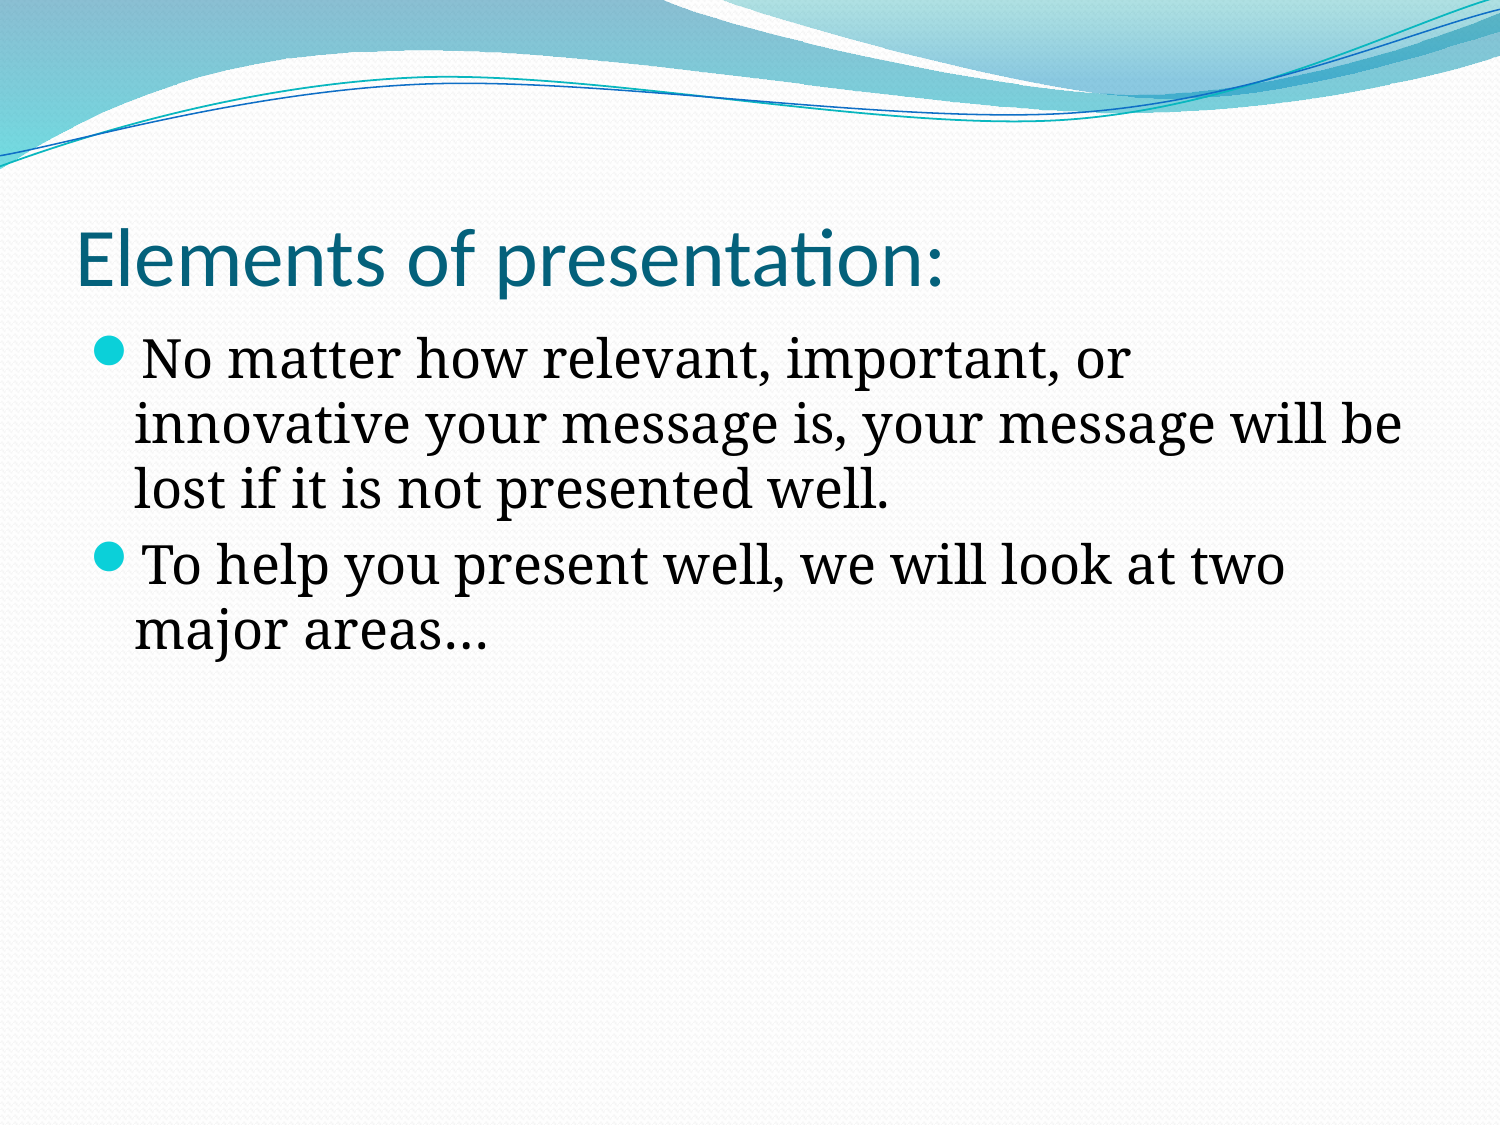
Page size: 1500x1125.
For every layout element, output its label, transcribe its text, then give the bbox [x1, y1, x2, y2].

list No matter how relevant, important, or innovative your message is, your message will be lost if it is not presented well. To help you present well, we will look at two major areas… [75, 317, 1425, 1038]
title Elements of presentation: [75, 115, 1425, 303]
